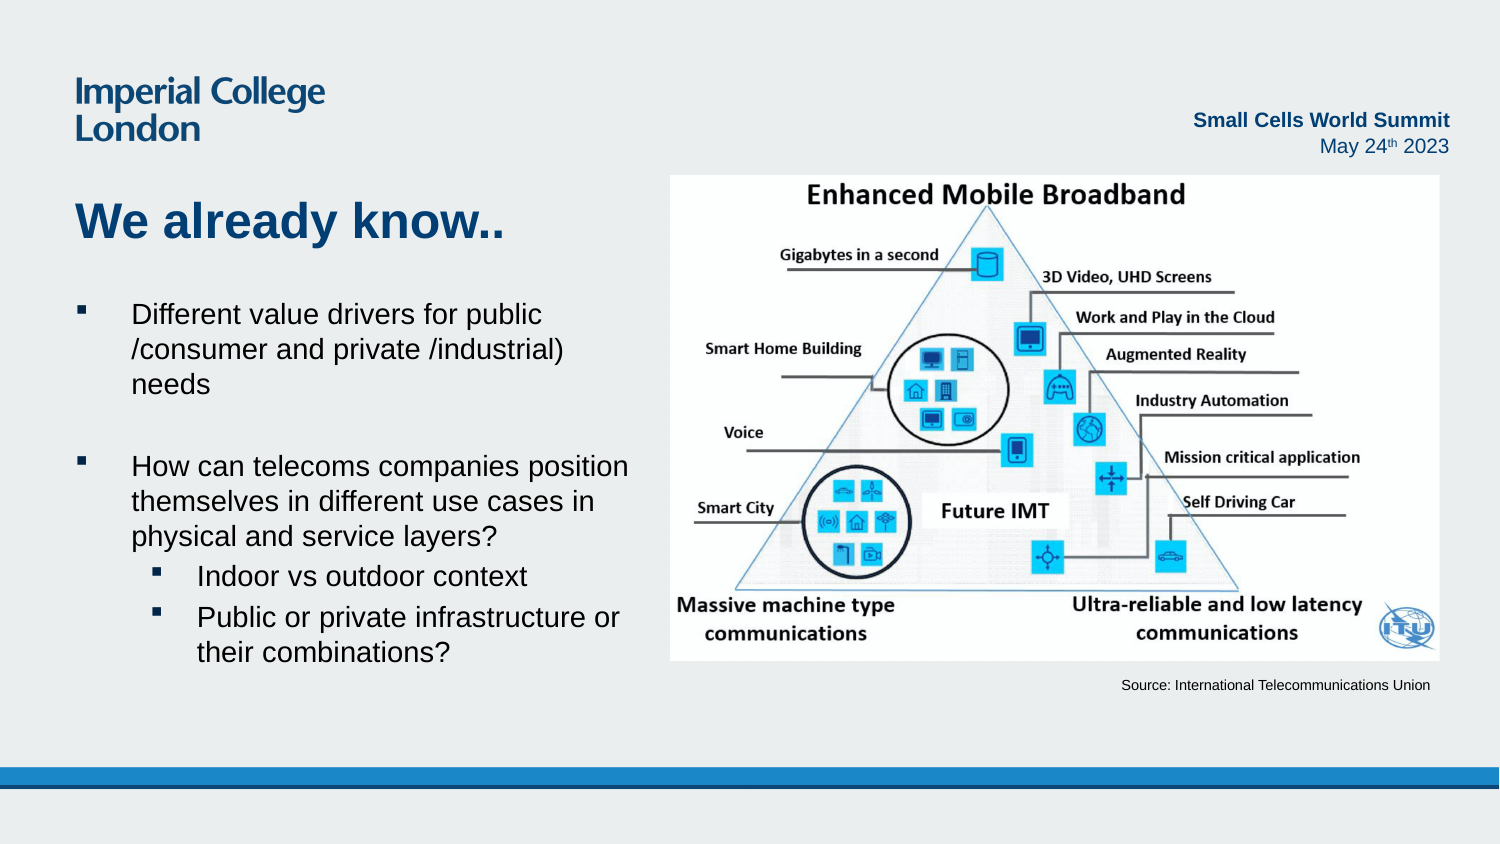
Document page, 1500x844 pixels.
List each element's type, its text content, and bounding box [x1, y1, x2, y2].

text_box Small Cells World Summit [1100, 106, 1450, 145]
text_box Source: International Telecommunications Union [1106, 668, 1446, 701]
title We already know.. [75, 183, 664, 246]
text_box May 24th 2023 [1212, 132, 1450, 165]
list Different value drivers for public /consumer and private /industrial) needs How can telecoms companies position themselves in different use cases in physical and service layers? Indoor vs outdoor context Public or private infrastructure or their combinations? [75, 295, 633, 702]
picture [0, 0, 1499, 844]
